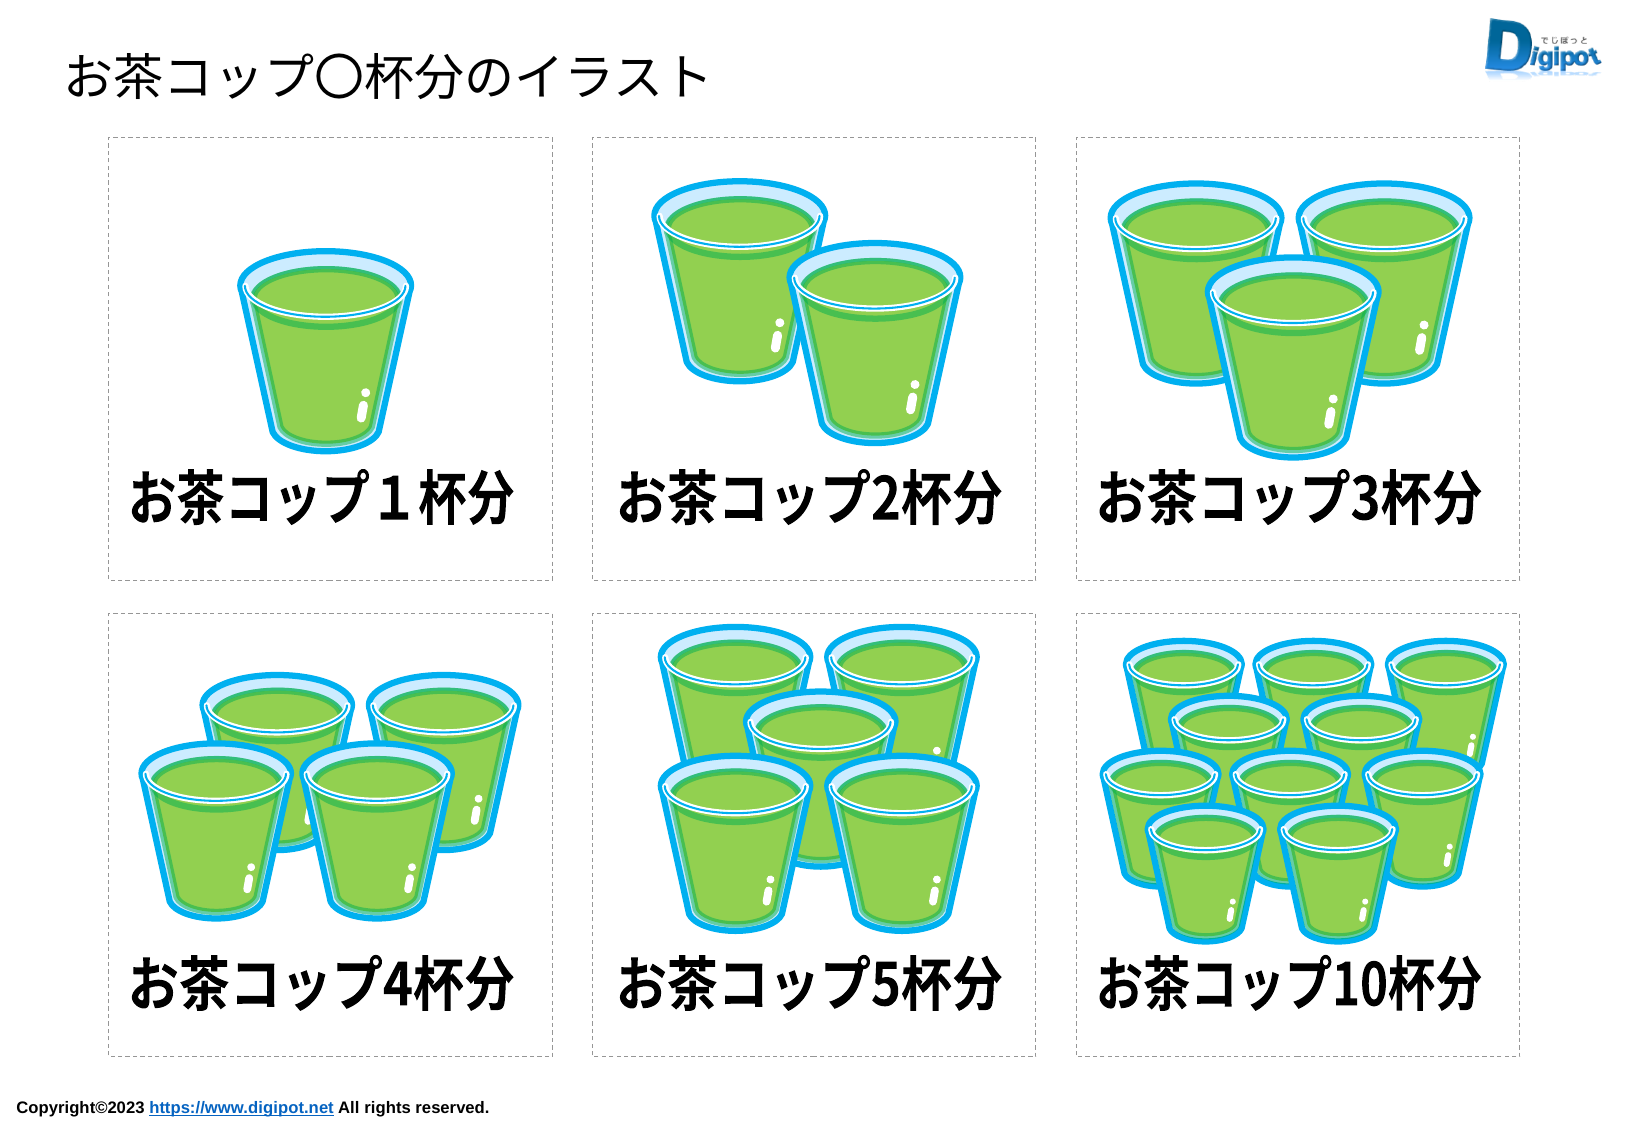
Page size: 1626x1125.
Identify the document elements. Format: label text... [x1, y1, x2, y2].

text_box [660, 626, 977, 931]
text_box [141, 674, 519, 919]
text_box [240, 251, 412, 452]
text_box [1110, 183, 1470, 458]
text_box お茶コップ〇杯分のイラスト [49, 38, 728, 113]
picture [1485, 18, 1602, 82]
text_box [1102, 640, 1504, 942]
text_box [654, 181, 961, 444]
